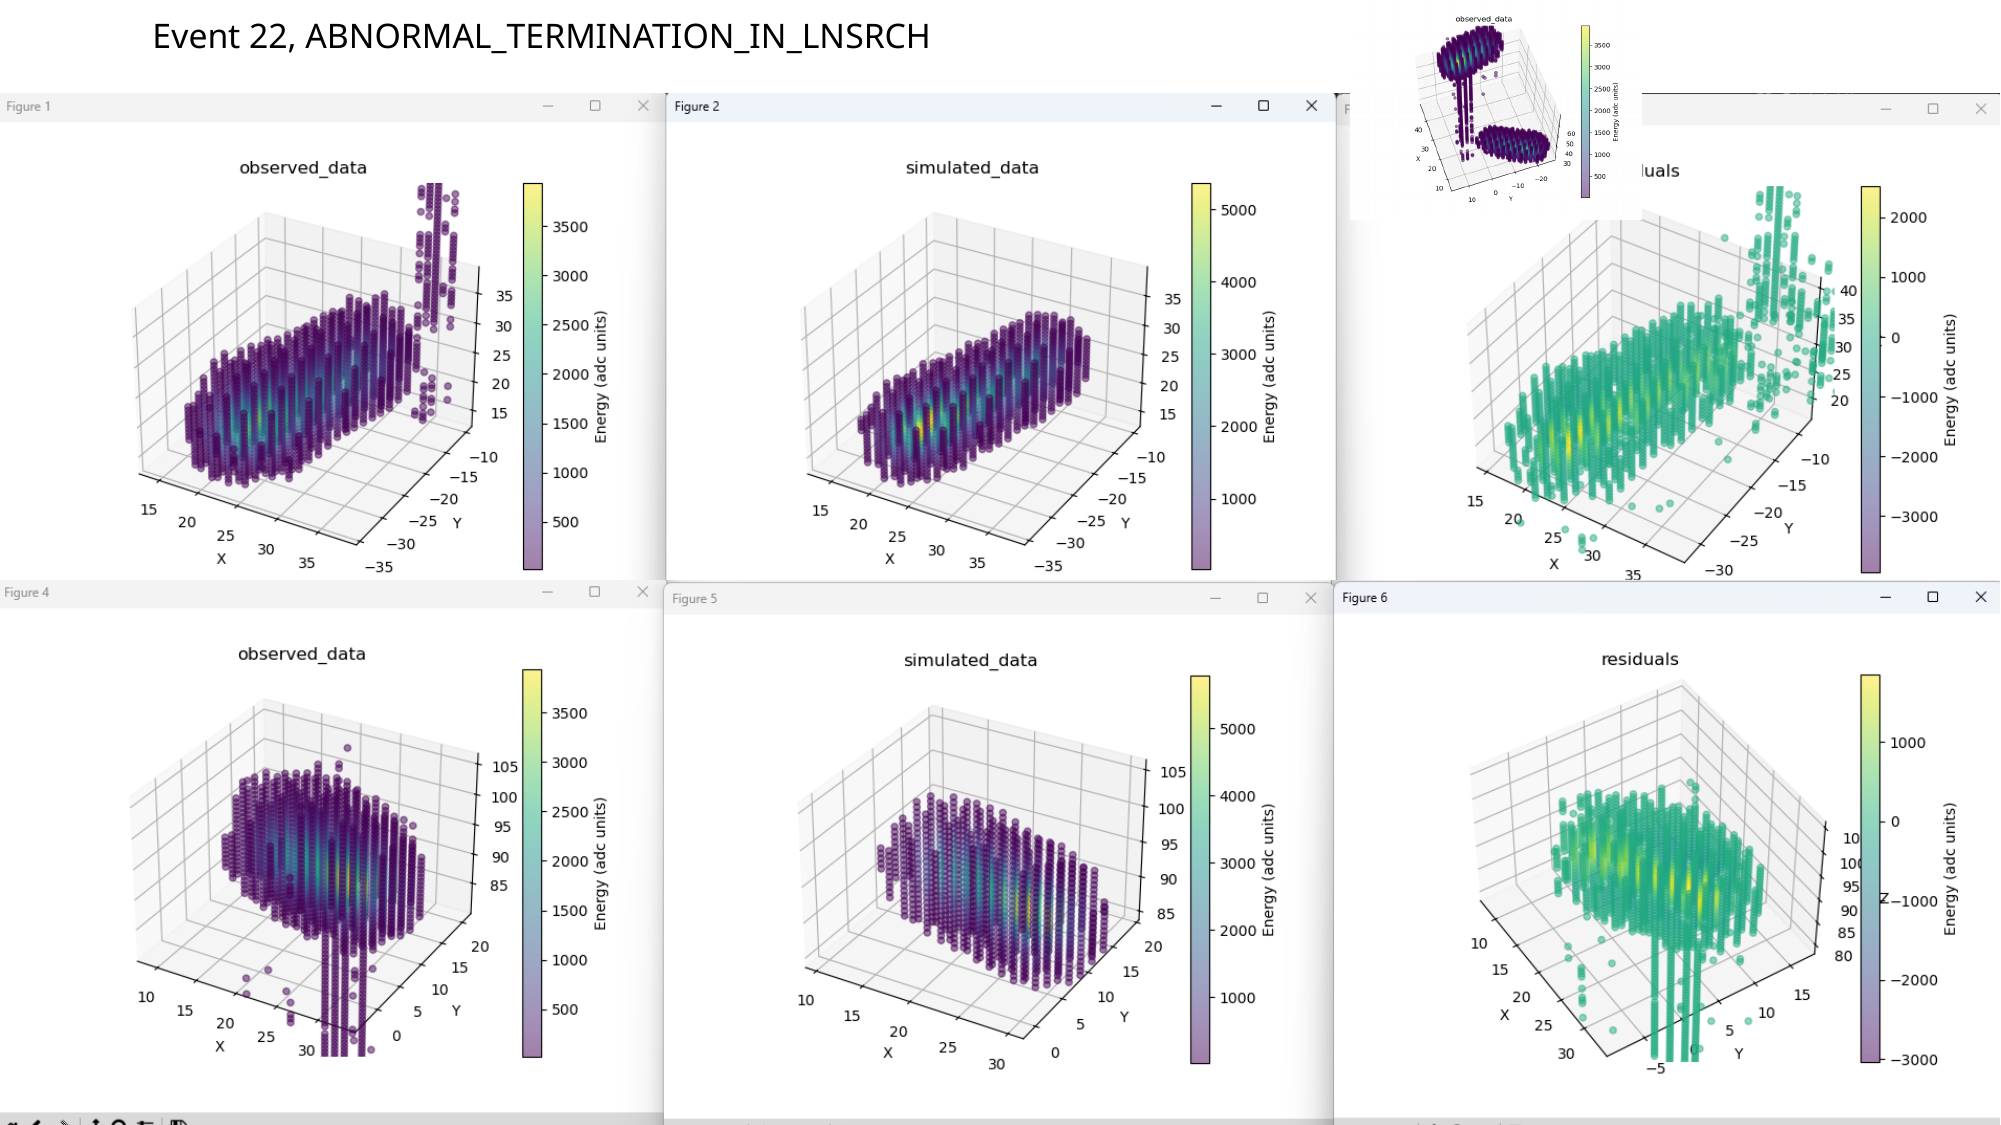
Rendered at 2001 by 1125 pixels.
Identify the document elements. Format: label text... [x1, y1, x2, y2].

title Event 22, ABNORMAL_TERMINATION_IN_LNSRCH [137, 0, 1124, 75]
picture [0, 0, 2000, 1125]
